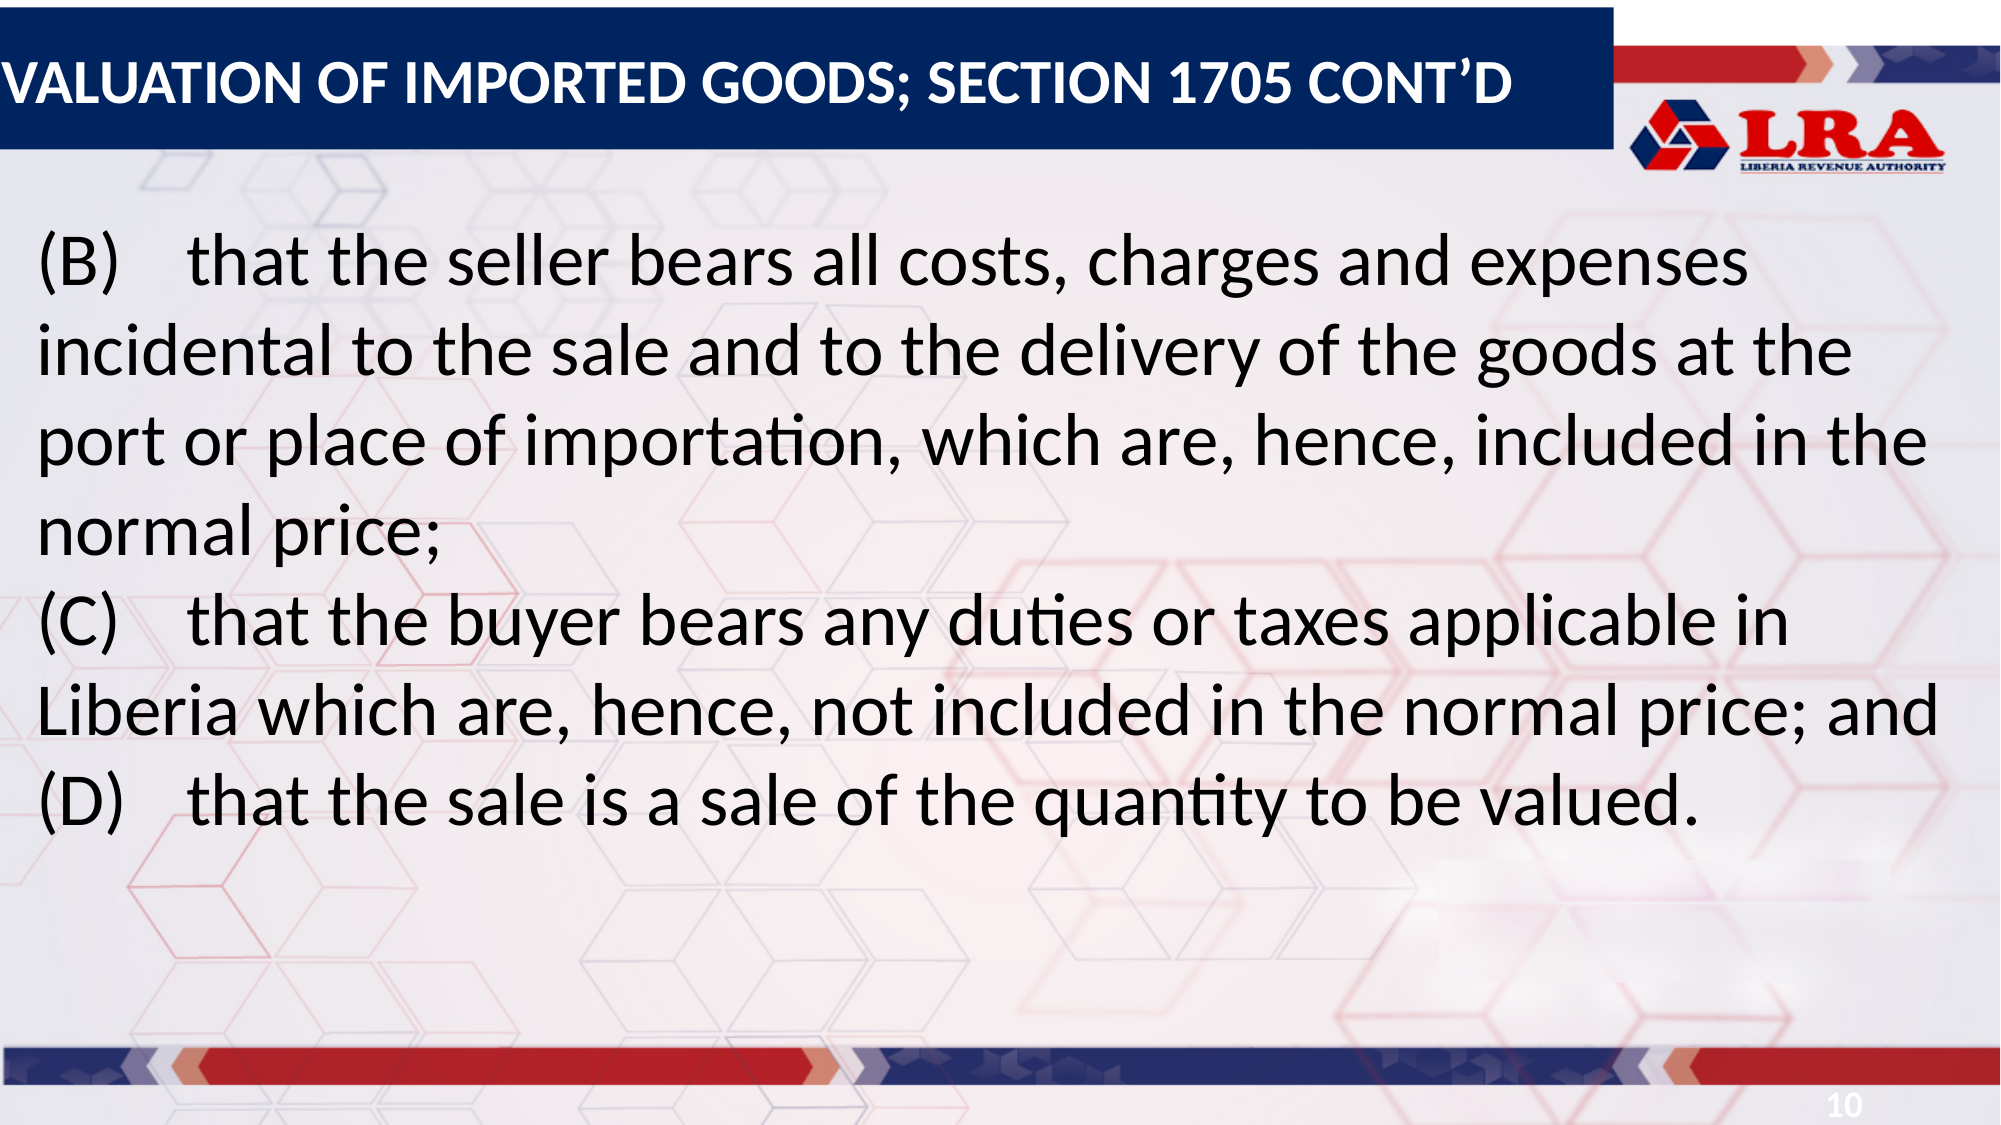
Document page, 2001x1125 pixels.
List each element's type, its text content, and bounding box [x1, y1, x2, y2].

text_box (B) that the seller bears all costs, charges and expenses incidental to the sale and to the delivery of the goods at the port or place of importation, which are, hence, included in the normal price; (C) that the buyer bears any duties or taxes applicable in Liberia which are, hence, not included in the normal price; and (D) that the sale is a sale of the quantity to be valued. [21, 203, 1960, 948]
slide_number 10 [1428, 1072, 1879, 1125]
picture [0, 0, 2001, 1125]
text_box VALUATION OF IMPORTED GOODS; SECTION 1705 CONT’D [0, 7, 1614, 150]
